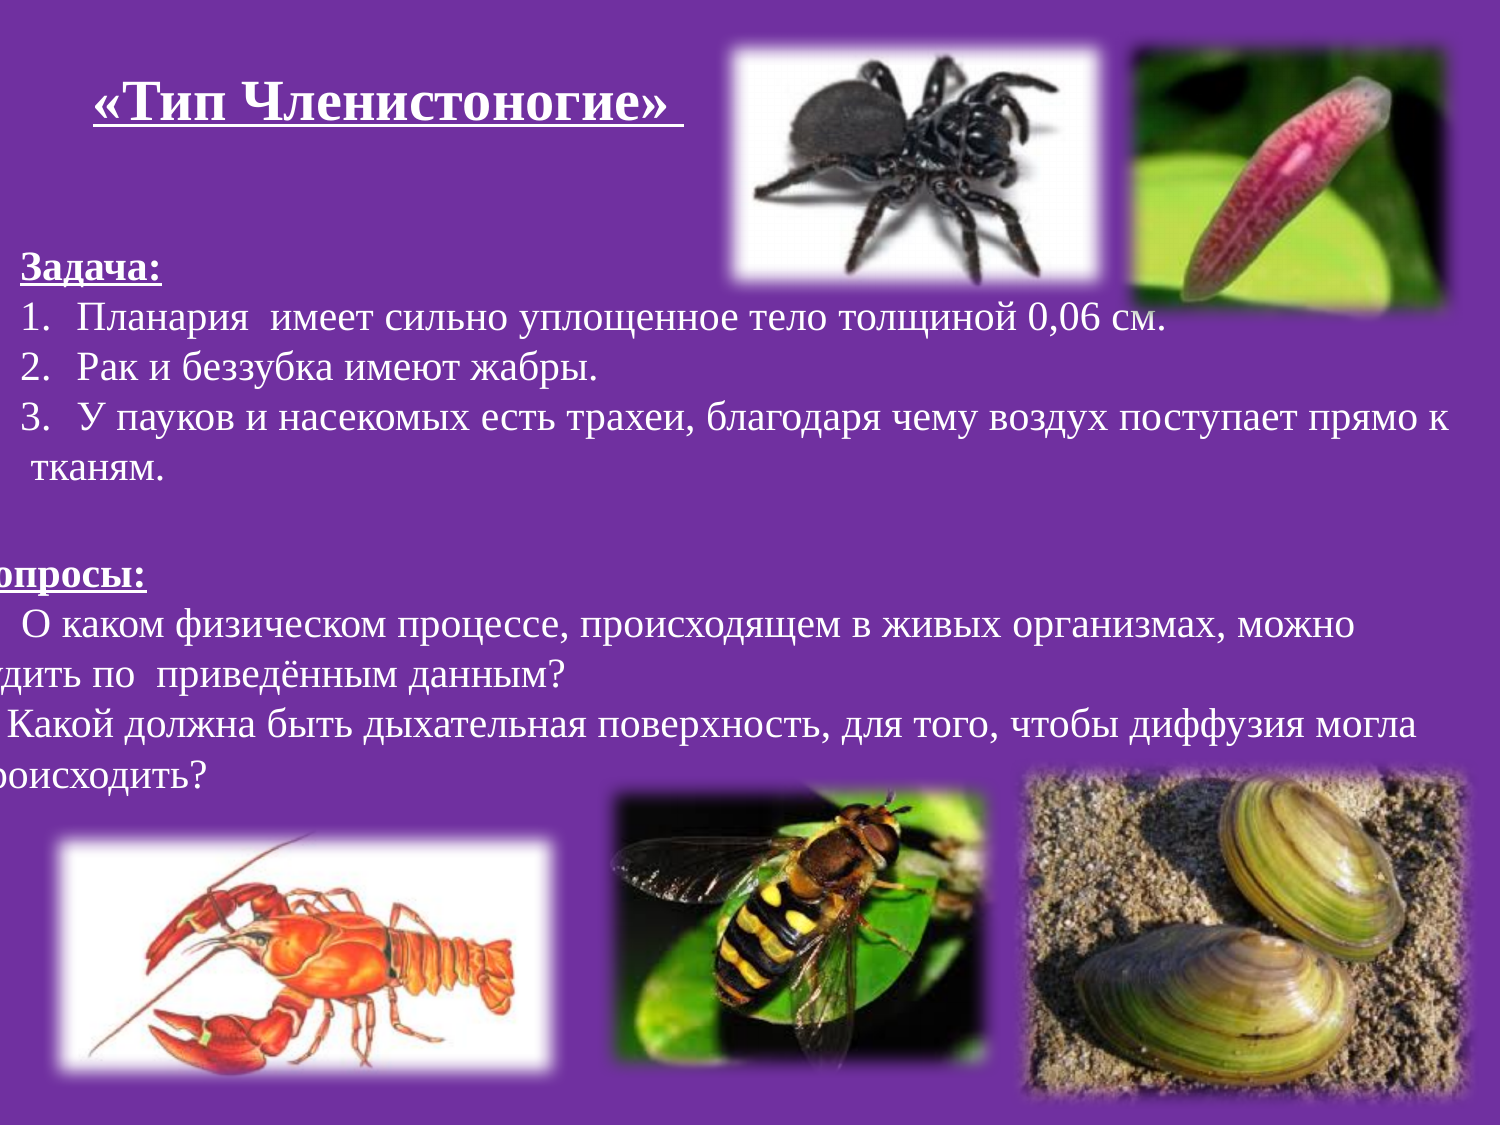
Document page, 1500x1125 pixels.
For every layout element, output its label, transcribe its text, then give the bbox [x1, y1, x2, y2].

text_box Задача: Планария имеет сильно уплощенное тело толщиной 0,06 см. Рак и беззубка имеют жабры. У пауков и насекомых есть трахеи, благодаря чему воздух поступает прямо к тканям. [5, 231, 1465, 538]
picture [596, 774, 1002, 1079]
text_box Вопросы: О каком физическом процессе, происходящем в живых организмах, можно судить по приведённым данным? 2. Какой должна быть дыхательная поверхность, для того, чтобы диффузия могла происходить? [0, 538, 1500, 804]
text_box «Тип Членистоногие» [78, 54, 700, 140]
picture [41, 822, 570, 1089]
picture [714, 30, 1465, 327]
picture [1009, 757, 1480, 1110]
